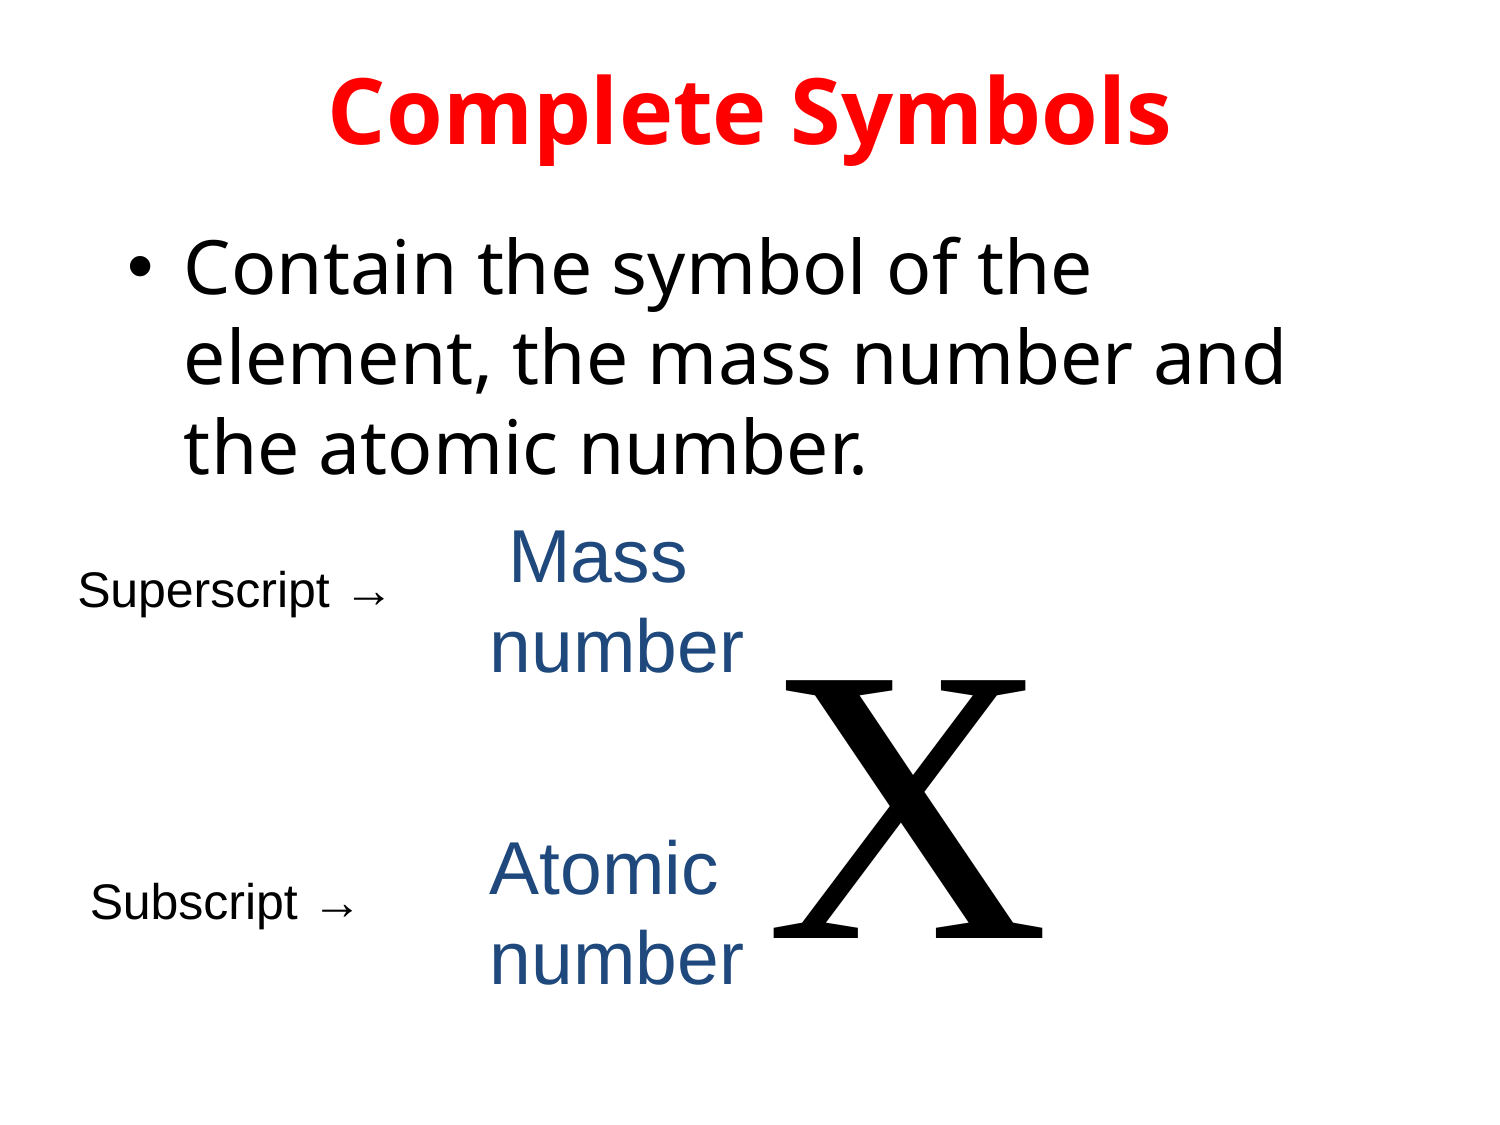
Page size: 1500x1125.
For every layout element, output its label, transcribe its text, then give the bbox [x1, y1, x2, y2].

title Complete Symbols [75, 45, 1425, 249]
list Contain the symbol of the element, the mass number and the atomic number. [112, 212, 1388, 1063]
text_box Atomic number [474, 812, 760, 1008]
text_box Mass number [474, 499, 760, 696]
text_box Subscript → [75, 862, 400, 938]
text_box Superscript → [62, 549, 446, 625]
text_box X [750, 537, 1065, 1026]
